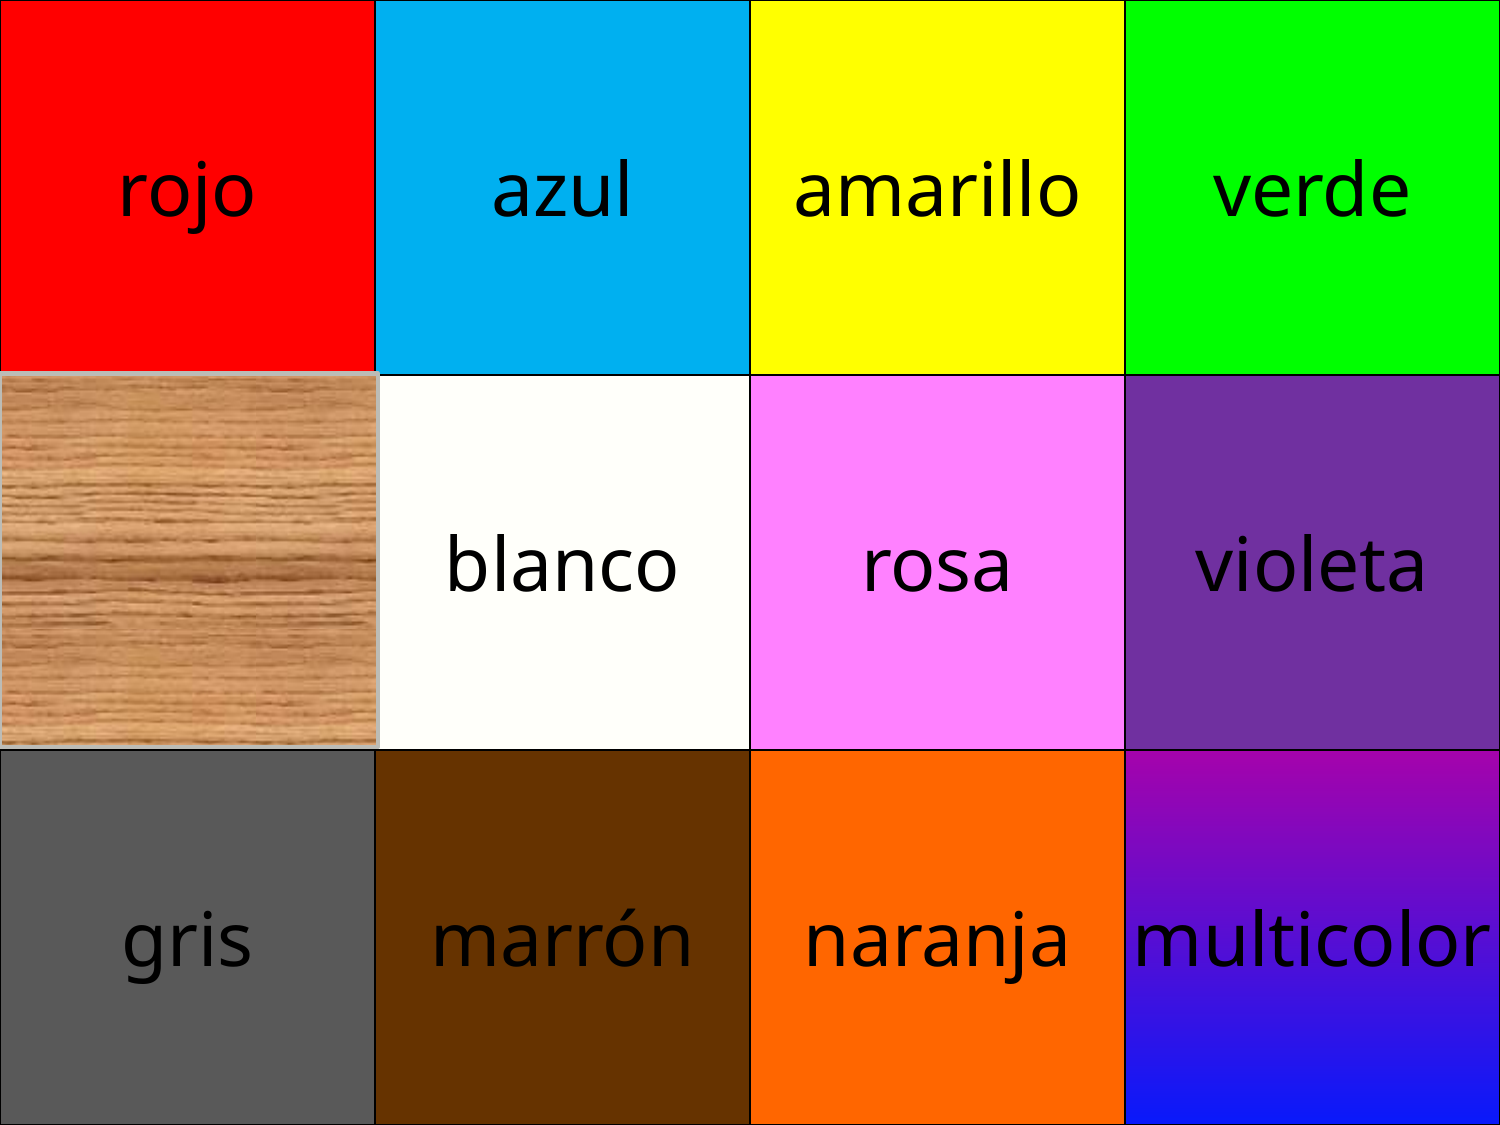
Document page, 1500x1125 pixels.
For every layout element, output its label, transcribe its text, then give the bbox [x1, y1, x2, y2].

table_cell violeta [1126, 376, 1499, 749]
text_box [0, 371, 380, 749]
table_header amarillo [751, 1, 1124, 374]
table_header verde [1126, 1, 1499, 374]
table_cell multicolor [1126, 751, 1499, 1124]
table_header rojo [1, 1, 374, 371]
table_cell gris [1, 751, 374, 1124]
table_cell rosa [751, 376, 1124, 749]
table_cell marrón [376, 751, 749, 1124]
table_cell blanco [380, 376, 749, 749]
table_cell naranja [751, 751, 1124, 1124]
table_header azul [376, 1, 749, 374]
